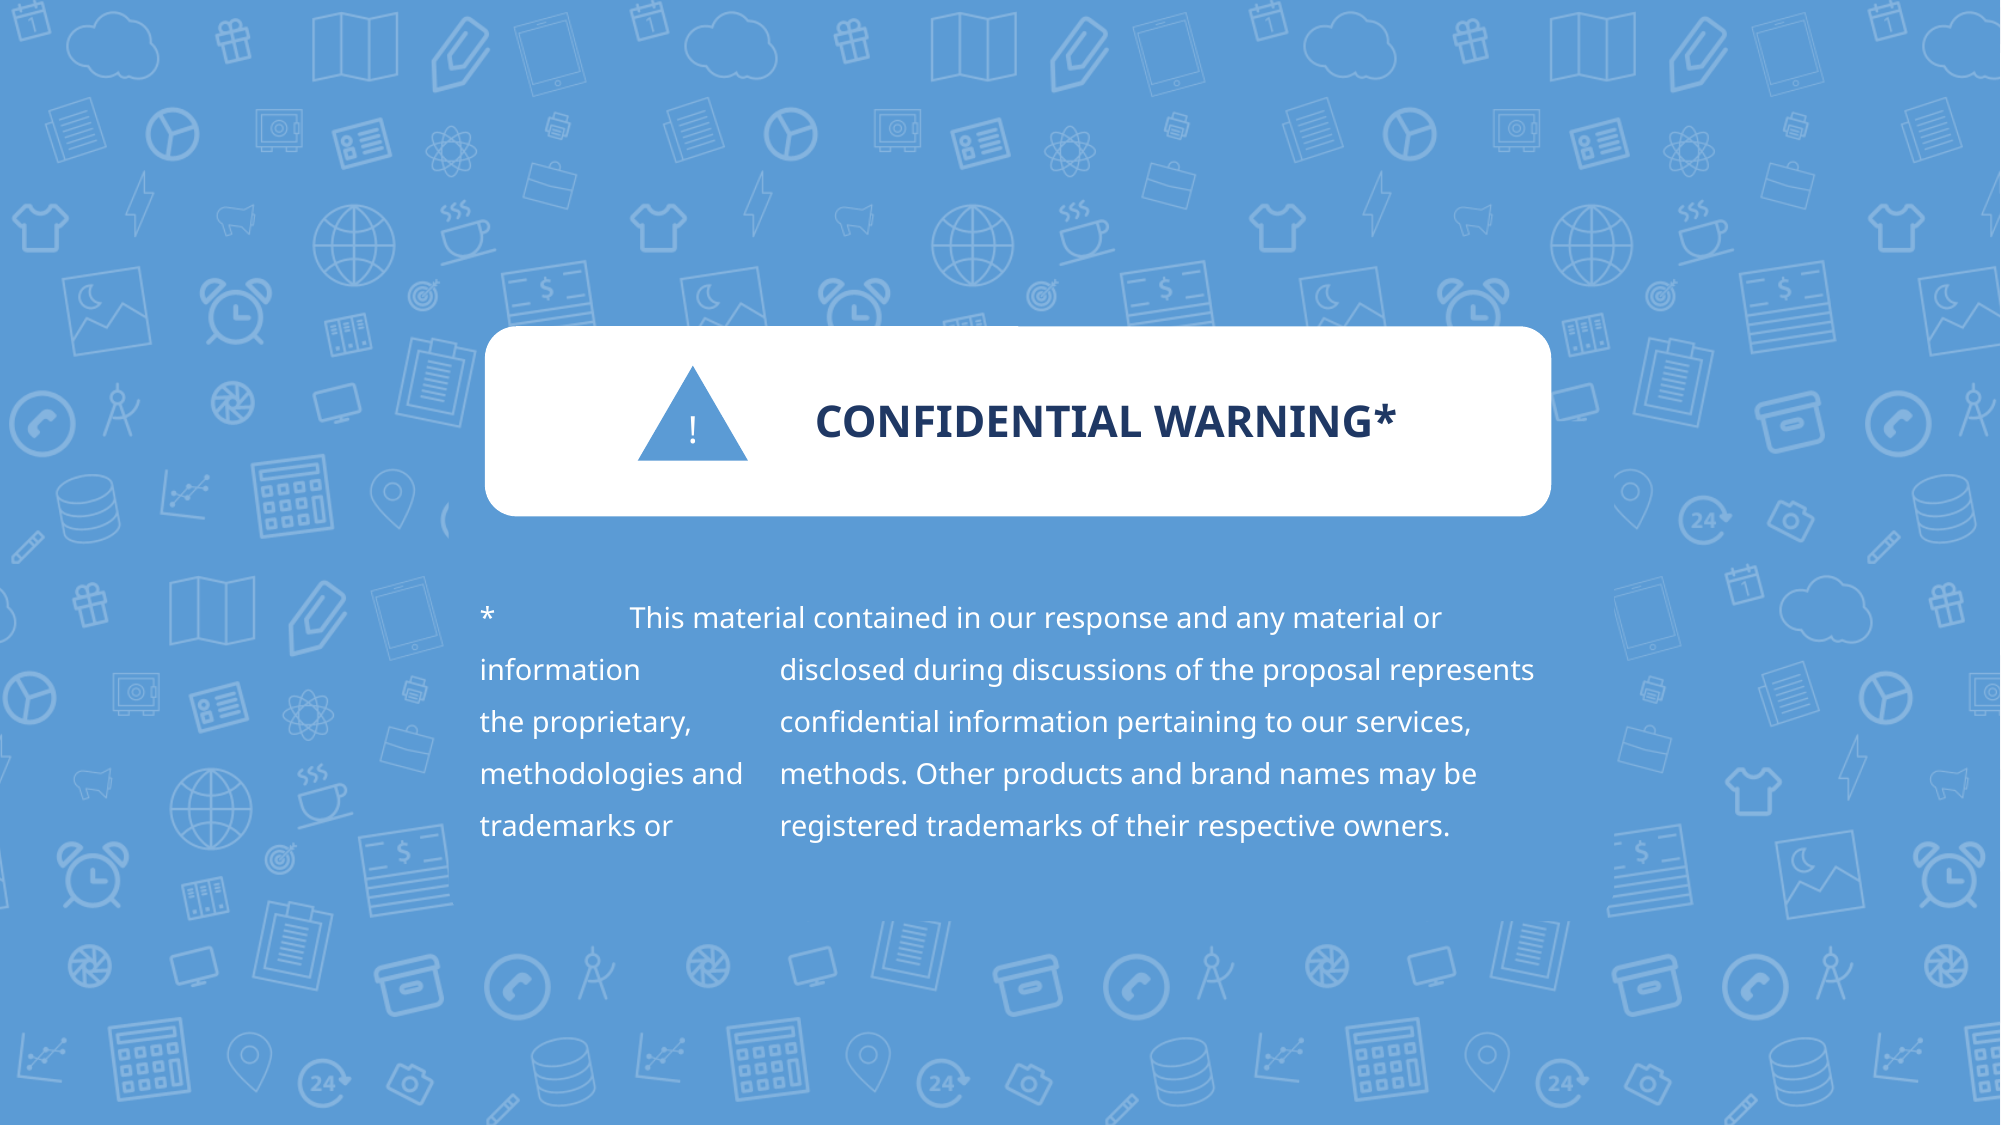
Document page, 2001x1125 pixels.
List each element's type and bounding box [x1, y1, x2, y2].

text_box [0, 0, 2000, 1125]
